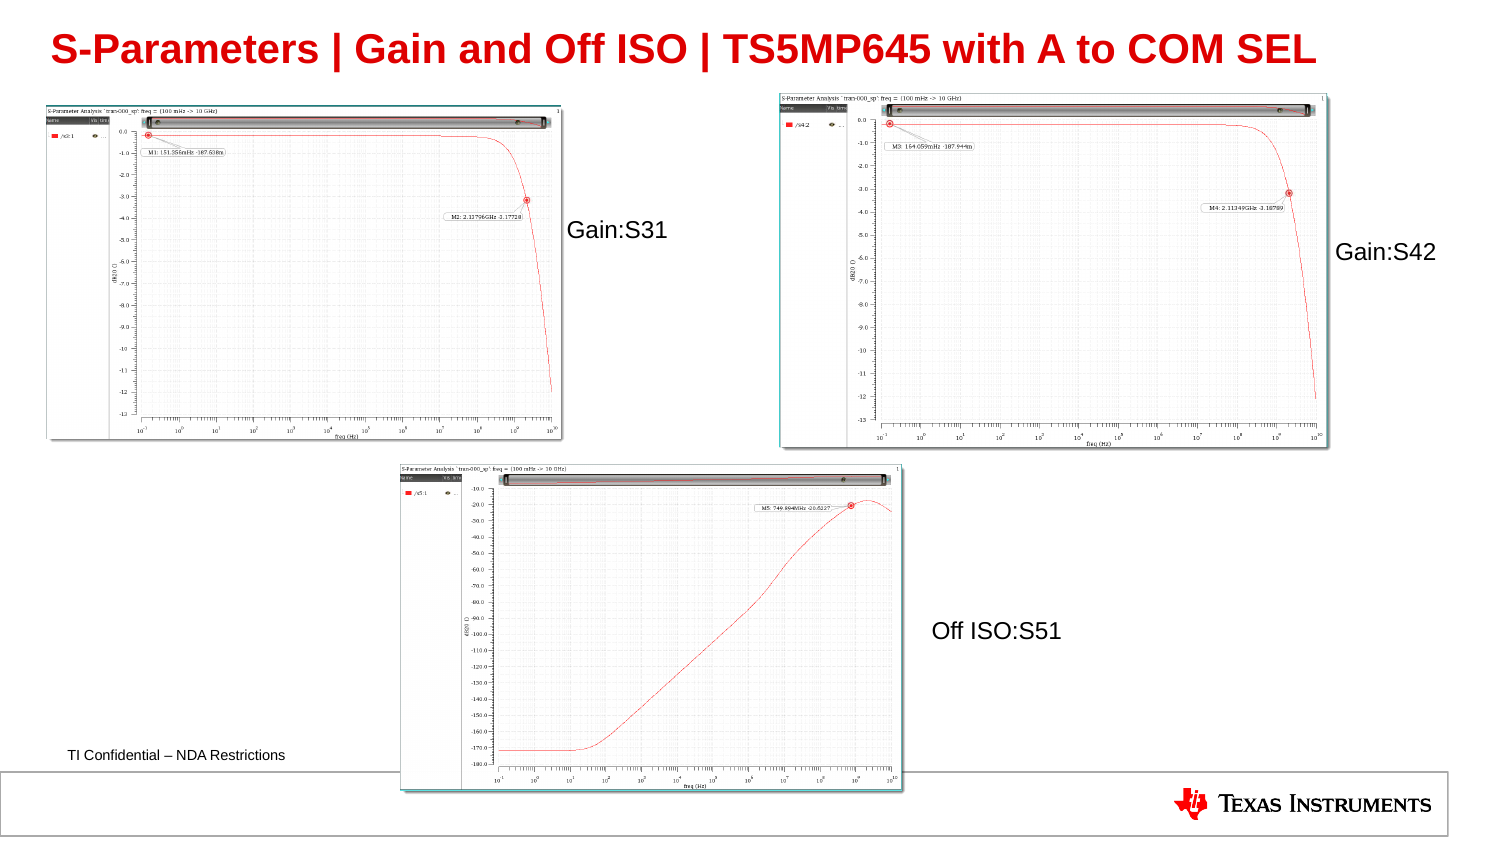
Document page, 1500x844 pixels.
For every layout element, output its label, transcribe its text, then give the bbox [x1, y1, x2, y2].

picture [399, 464, 908, 797]
picture [46, 104, 567, 445]
text_box Gain:S31 [571, 206, 731, 252]
title S-Parameters | Gain and Off ISO | TS5MP645 with A to COM SEL [37, 0, 1472, 102]
picture [1174, 788, 1431, 820]
picture [779, 93, 1335, 454]
text_box Gain:S42 [1339, 228, 1499, 274]
text_box Off ISO:S51 [916, 608, 1109, 654]
